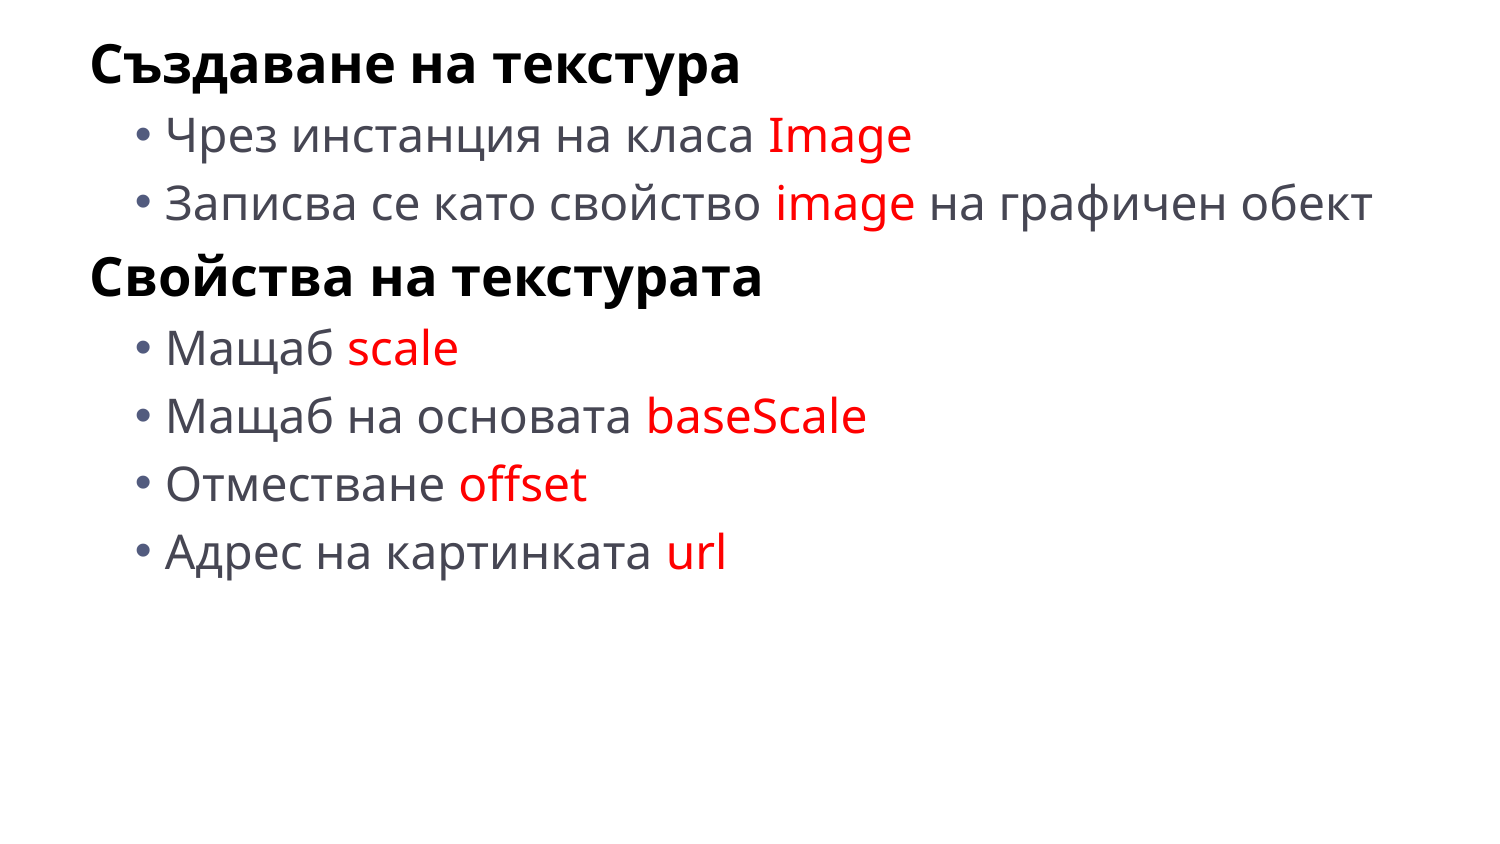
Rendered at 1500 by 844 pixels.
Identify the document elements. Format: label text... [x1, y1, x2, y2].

list Създаване на текстура Чрез инстанция на класа Image Записва се като свойство image на графичен обект Свойства на текстурата Мащаб scale Мащаб на основата baseScale Отместване offset Адрес на картинката url [75, 21, 1475, 835]
